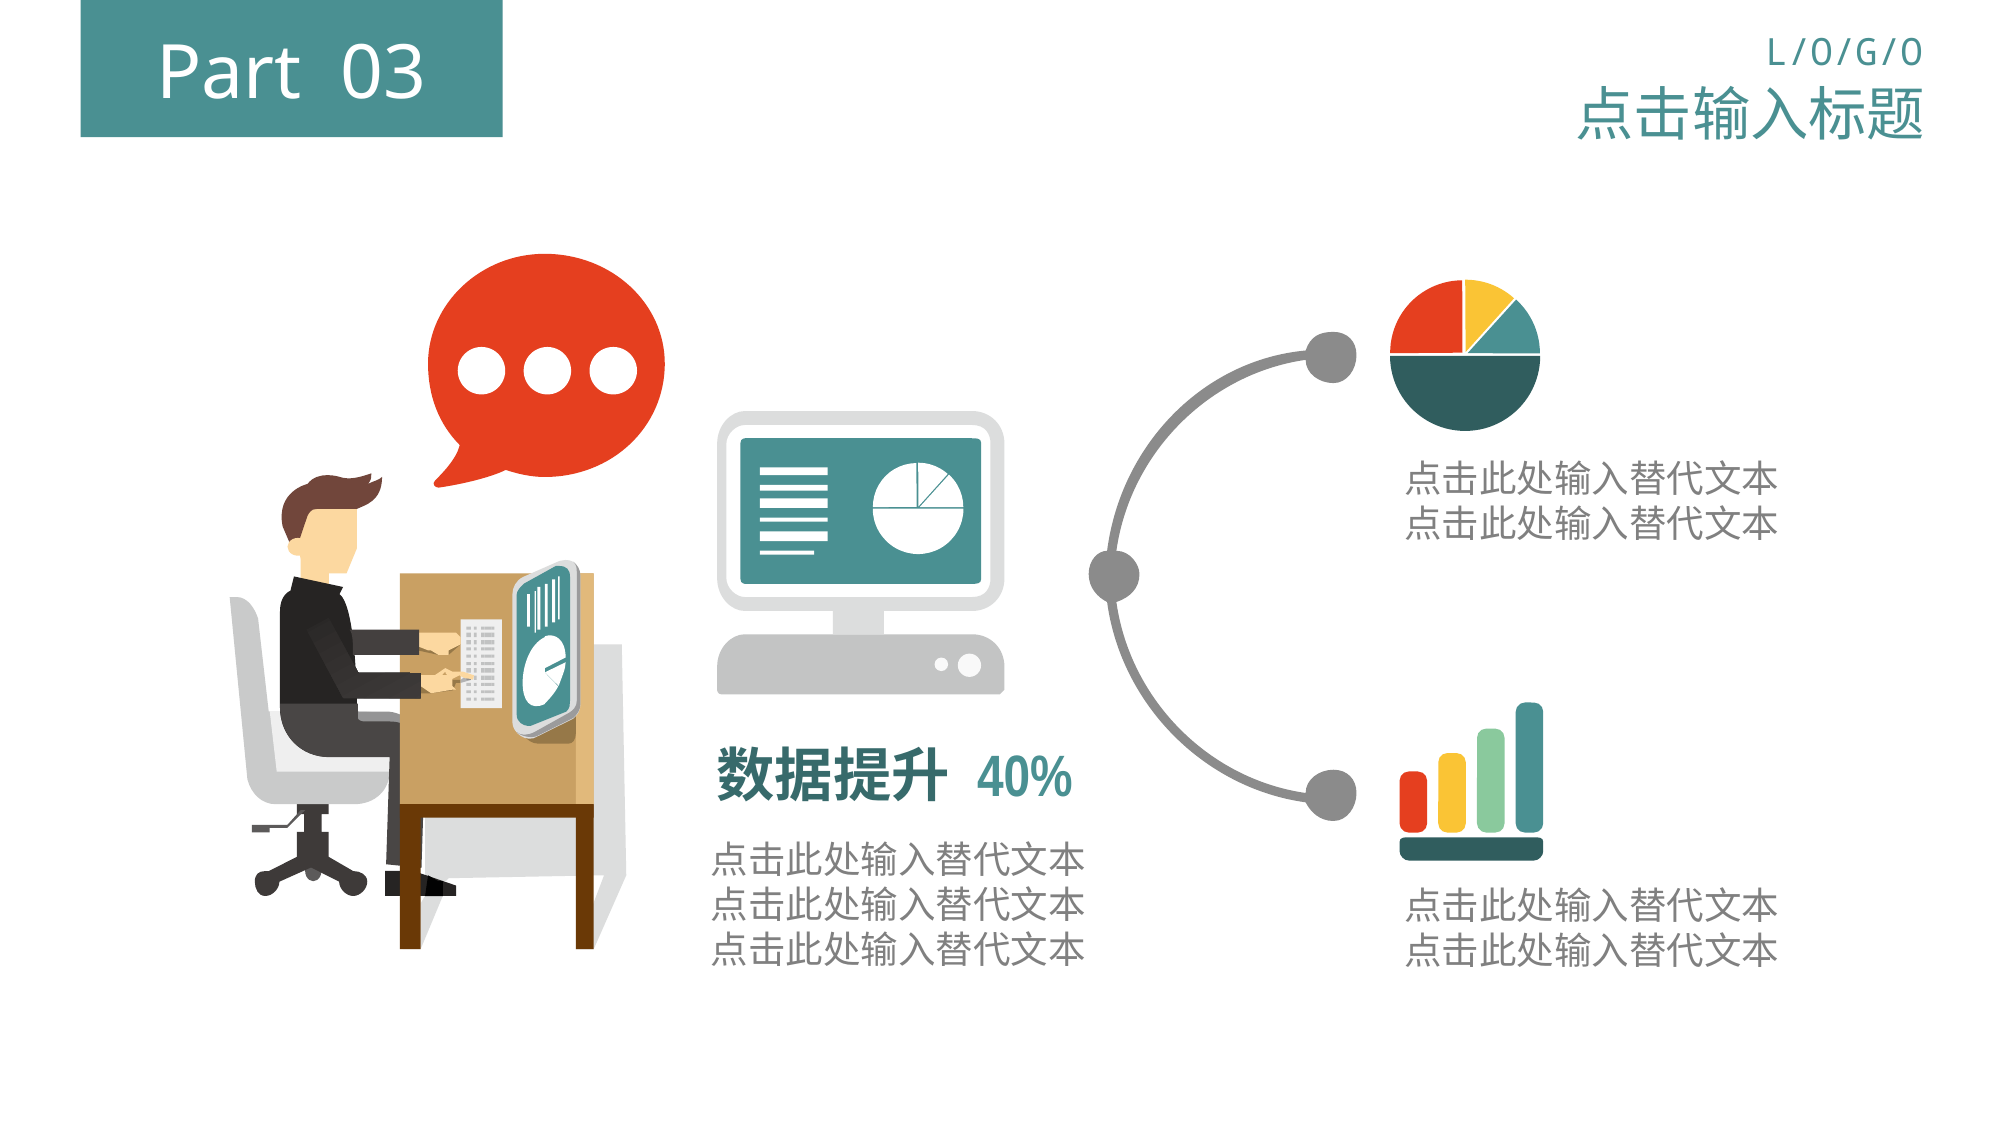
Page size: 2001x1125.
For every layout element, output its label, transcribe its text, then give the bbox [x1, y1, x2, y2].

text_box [717, 410, 1005, 695]
text_box 点击此处输入替代文本 点击此处输入替代文本 点击此处输入替代文本 [696, 828, 1088, 979]
text_box 点击输入标题 [1537, 70, 1940, 155]
text_box 数据提升 40% [702, 730, 1088, 816]
text_box L/O/G/O [1730, 21, 1938, 70]
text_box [80, 0, 503, 138]
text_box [229, 253, 665, 950]
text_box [1088, 279, 1820, 981]
